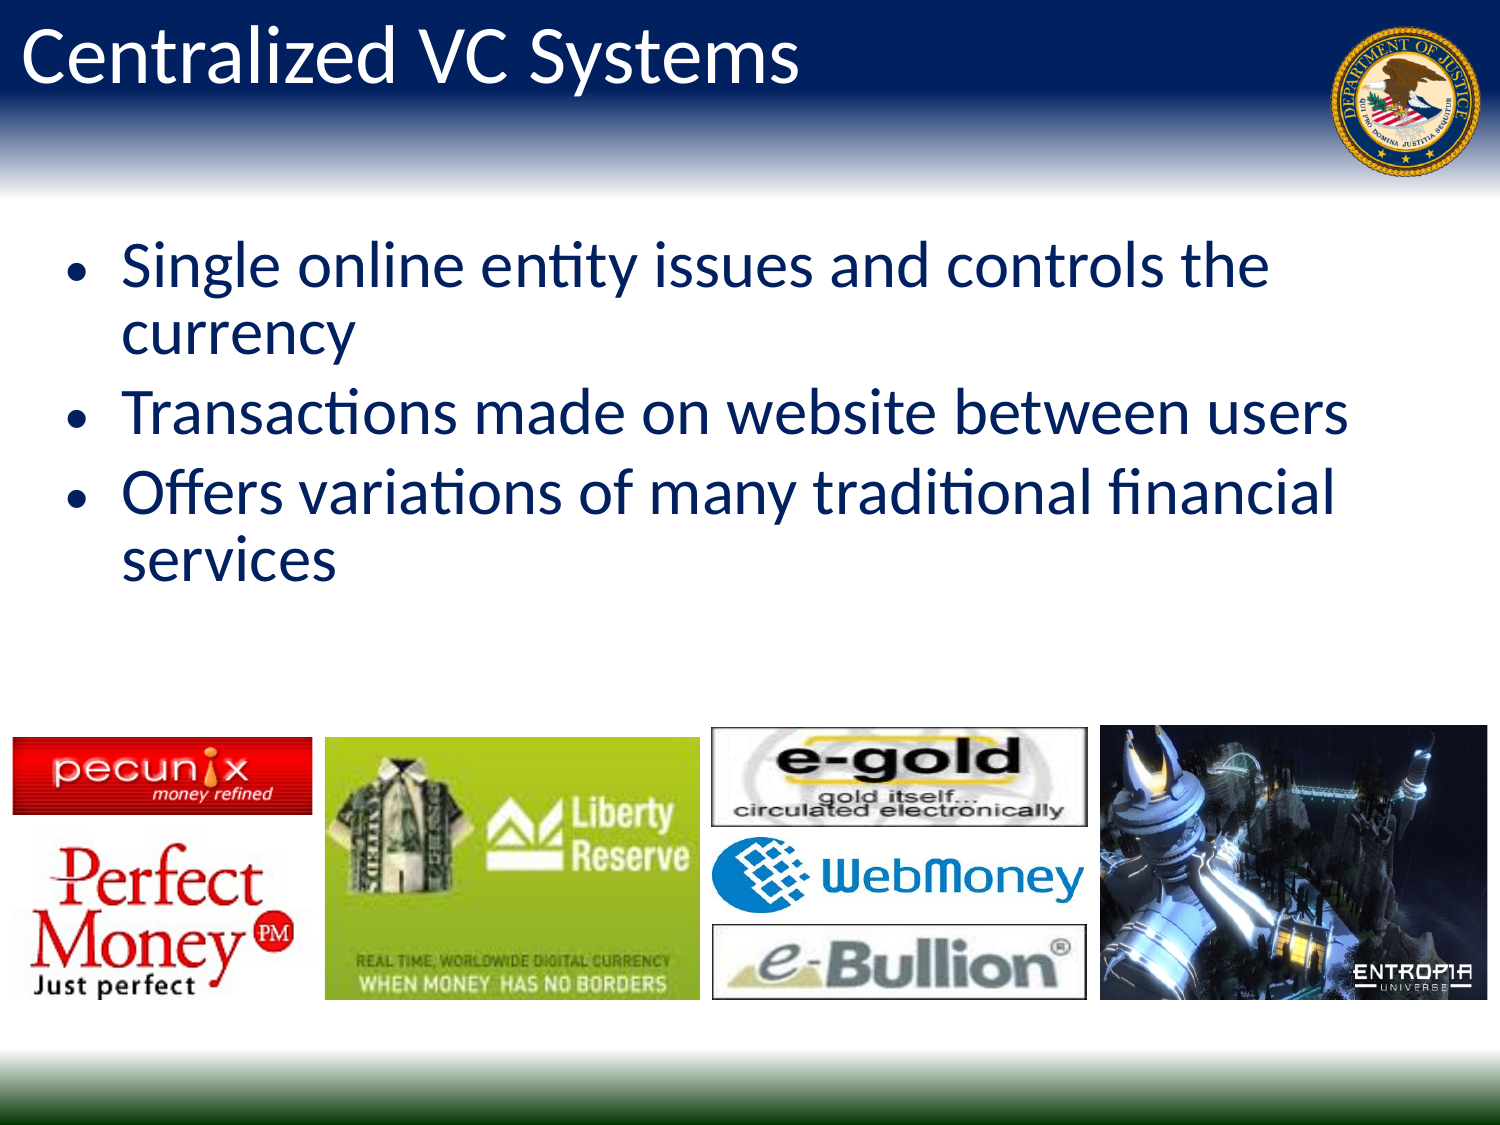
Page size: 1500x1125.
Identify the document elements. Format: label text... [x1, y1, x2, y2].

picture [12, 824, 313, 1001]
picture [1330, 125, 1481, 177]
picture [712, 924, 1087, 1001]
picture [12, 737, 313, 815]
list Single online entity issues and controls the currency Transactions made on website between users Offers variations of many traditional financial services [50, 149, 1425, 725]
picture [1099, 724, 1488, 1001]
title Centralized VC Systems [6, 0, 1500, 125]
picture [712, 837, 1084, 913]
picture [324, 724, 1088, 1001]
